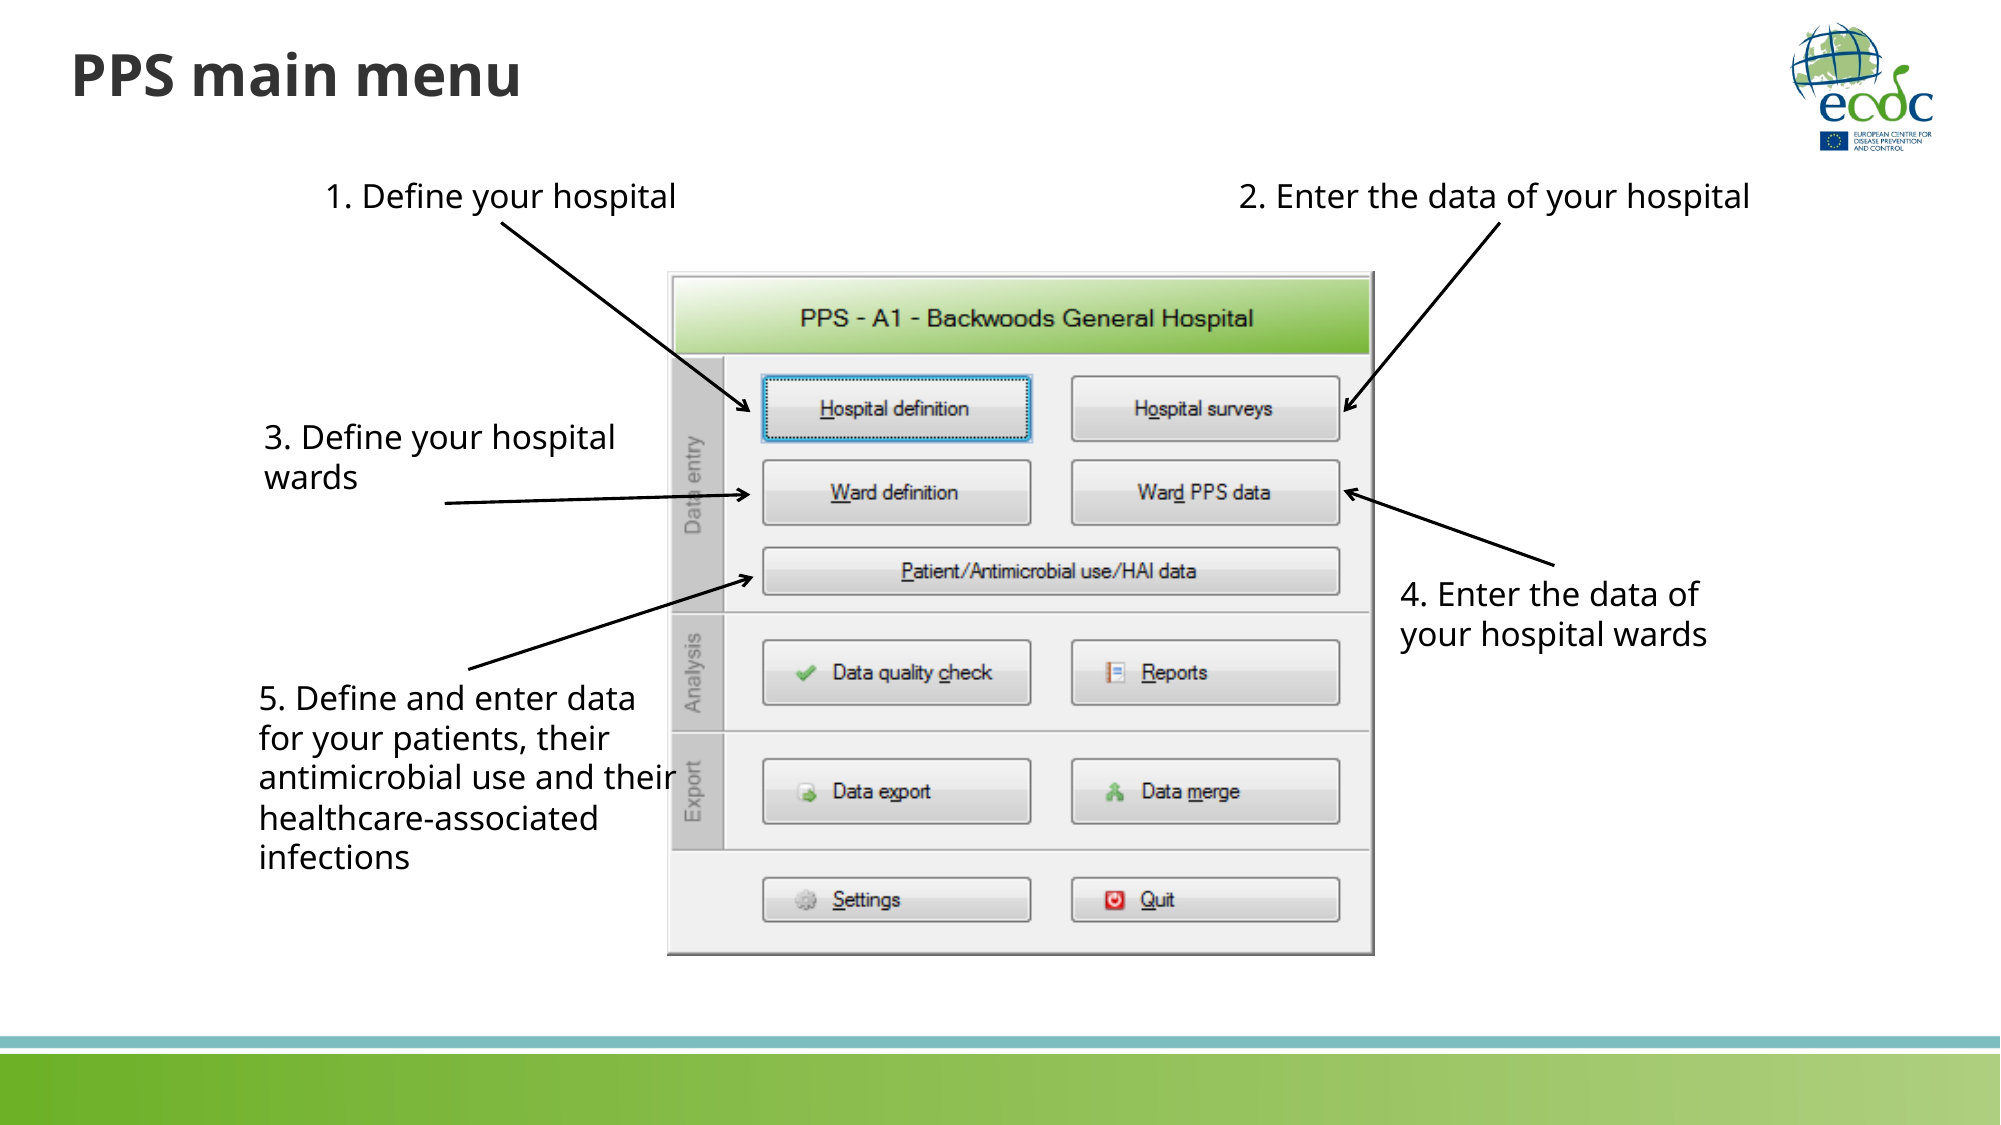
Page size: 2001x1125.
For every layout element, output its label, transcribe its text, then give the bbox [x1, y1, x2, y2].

text_box 4. Enter the data of your hospital wards [1385, 565, 1724, 661]
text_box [1343, 223, 1501, 413]
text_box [444, 494, 751, 506]
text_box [500, 223, 751, 413]
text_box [1343, 490, 1555, 566]
text_box 5. Define and enter data for your patients, their antimicrobial use and their healthcare-associated infections [243, 669, 661, 884]
title PPS main menu [70, 46, 1764, 177]
text_box 1. Define your hospital [310, 167, 693, 223]
picture [0, 0, 2000, 1125]
text_box 2. Enter the data of your hospital [1224, 167, 1776, 223]
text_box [467, 576, 754, 670]
text_box 3. Define your hospital wards [249, 408, 641, 504]
